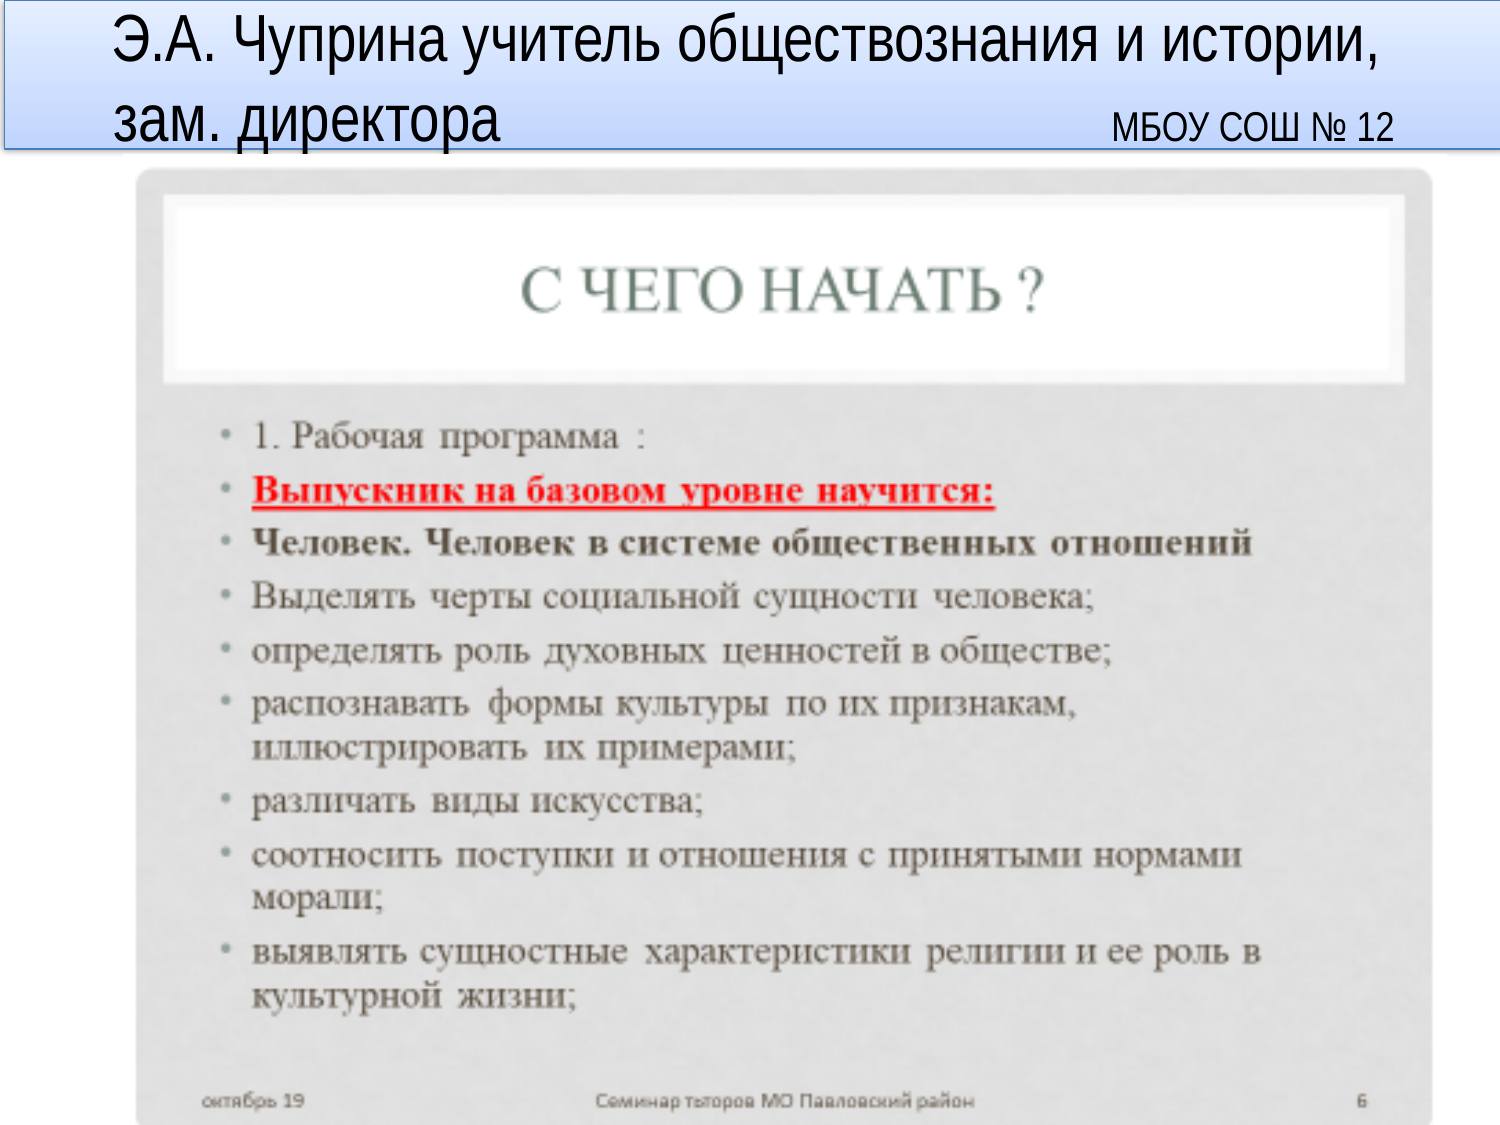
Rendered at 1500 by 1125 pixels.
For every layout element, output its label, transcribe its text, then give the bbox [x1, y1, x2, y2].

title Э.А. Чуприна учитель обществознания и истории, зам. директора МБОУ СОШ № 12 [4, 0, 1500, 150]
picture [123, 154, 1448, 1125]
